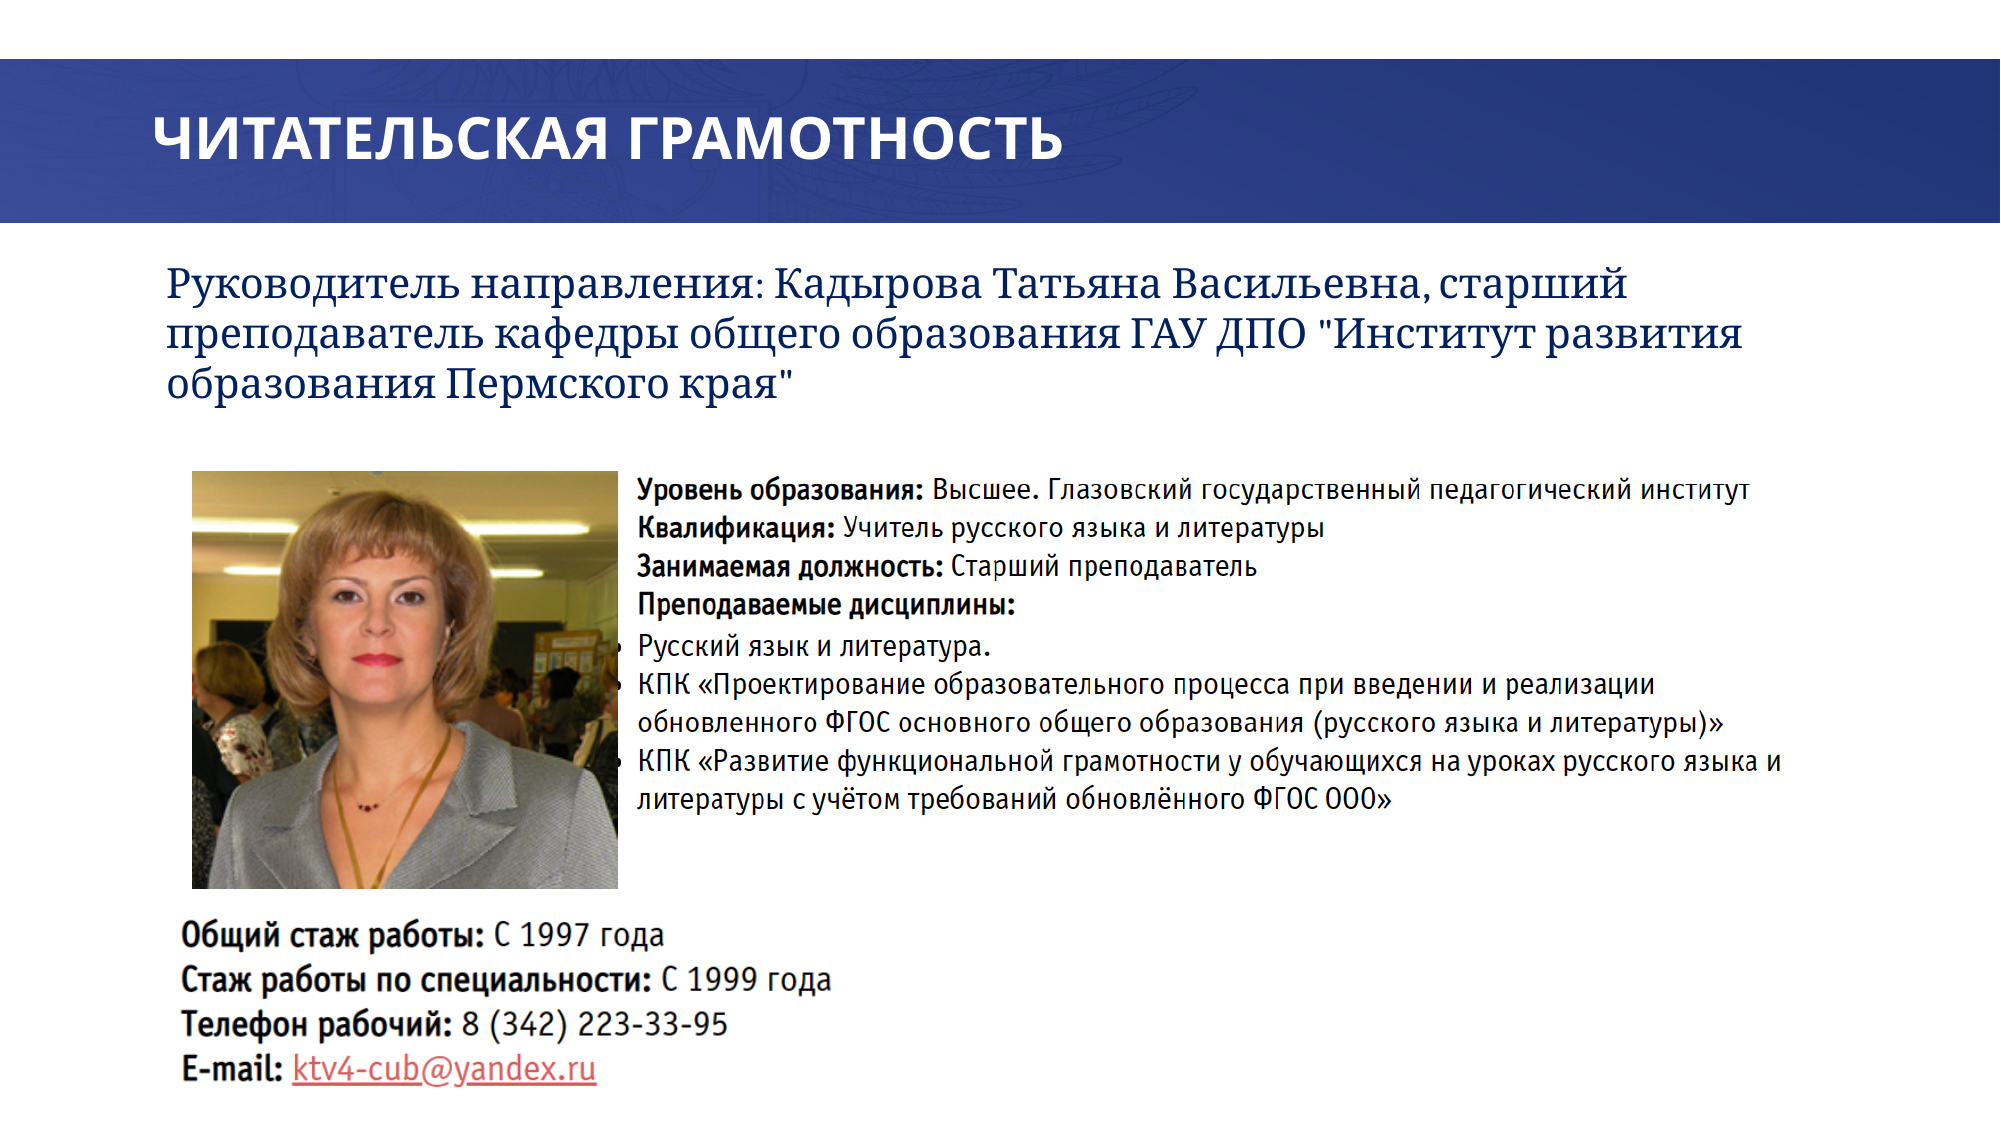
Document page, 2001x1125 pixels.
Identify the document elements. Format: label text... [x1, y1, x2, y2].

text_box Руководитель направления: Кадырова Татьяна Васильевна, старший преподаватель кафедры общего образования ГАУ ДПО "Институт развития образования Пермского края" [151, 249, 1877, 415]
picture [0, 59, 2000, 223]
picture [137, 443, 1841, 1090]
